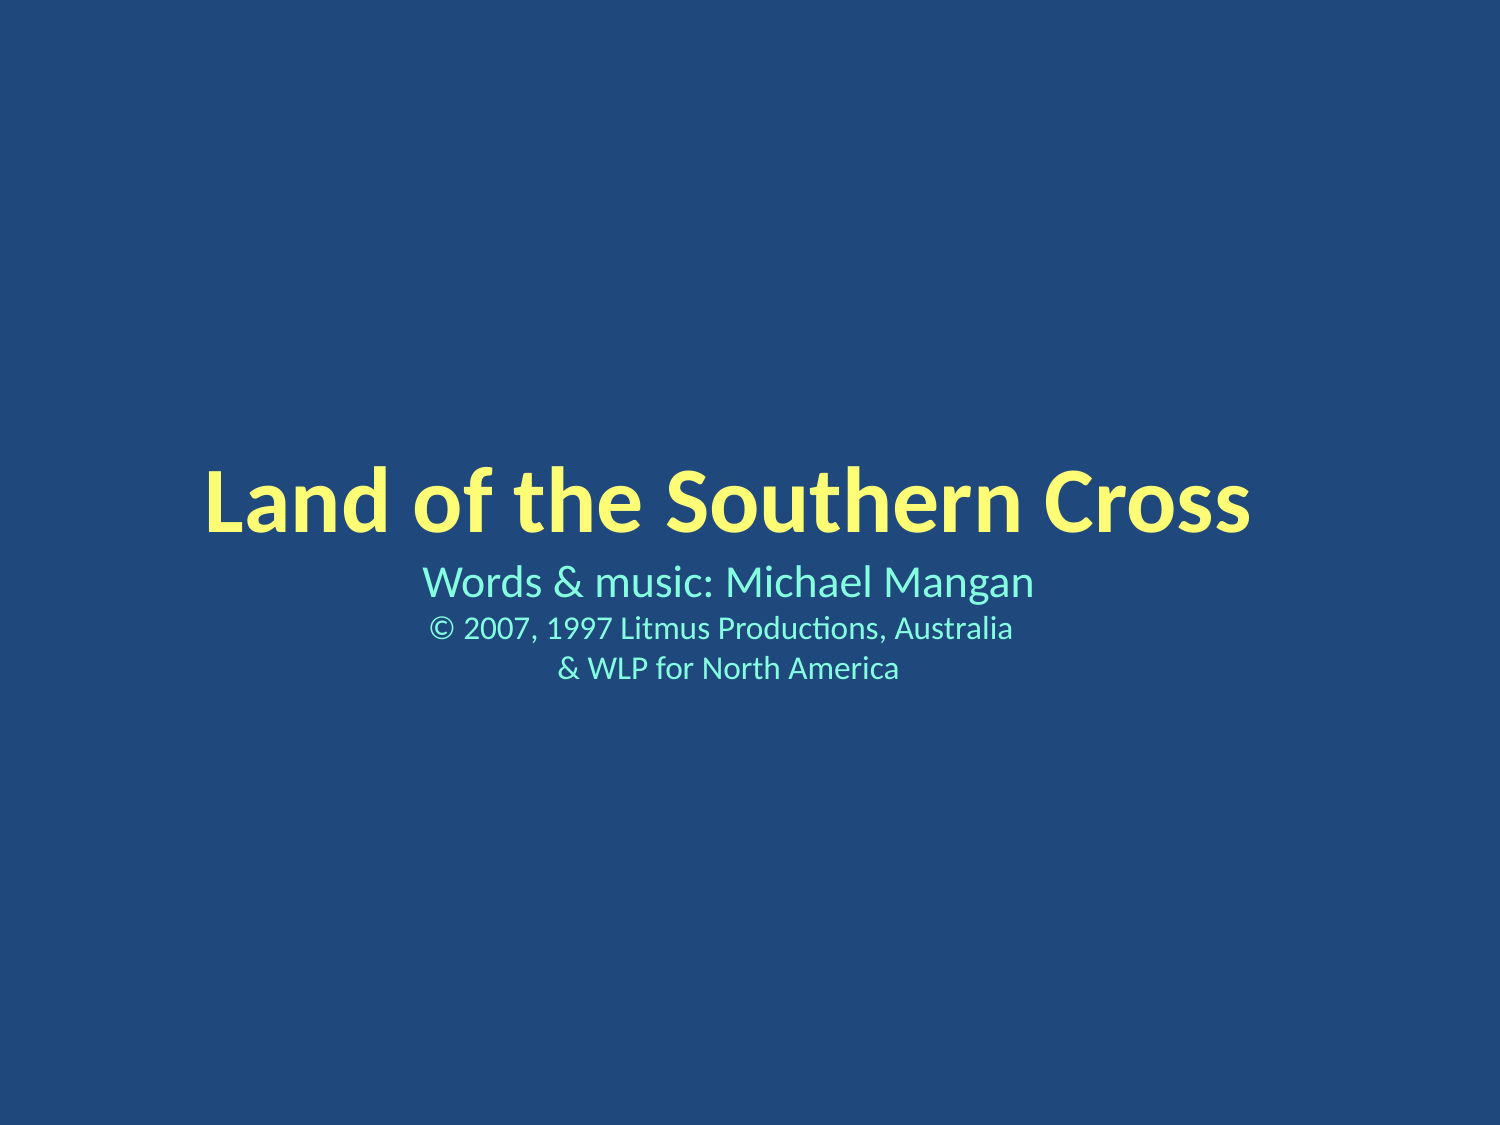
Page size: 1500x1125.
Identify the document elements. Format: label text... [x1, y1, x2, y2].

text_box Land of the Southern Cross Words & music: Michael Mangan © 2007, 1997 Litmus Productions, Australia & WLP for North America [41, 403, 1417, 722]
